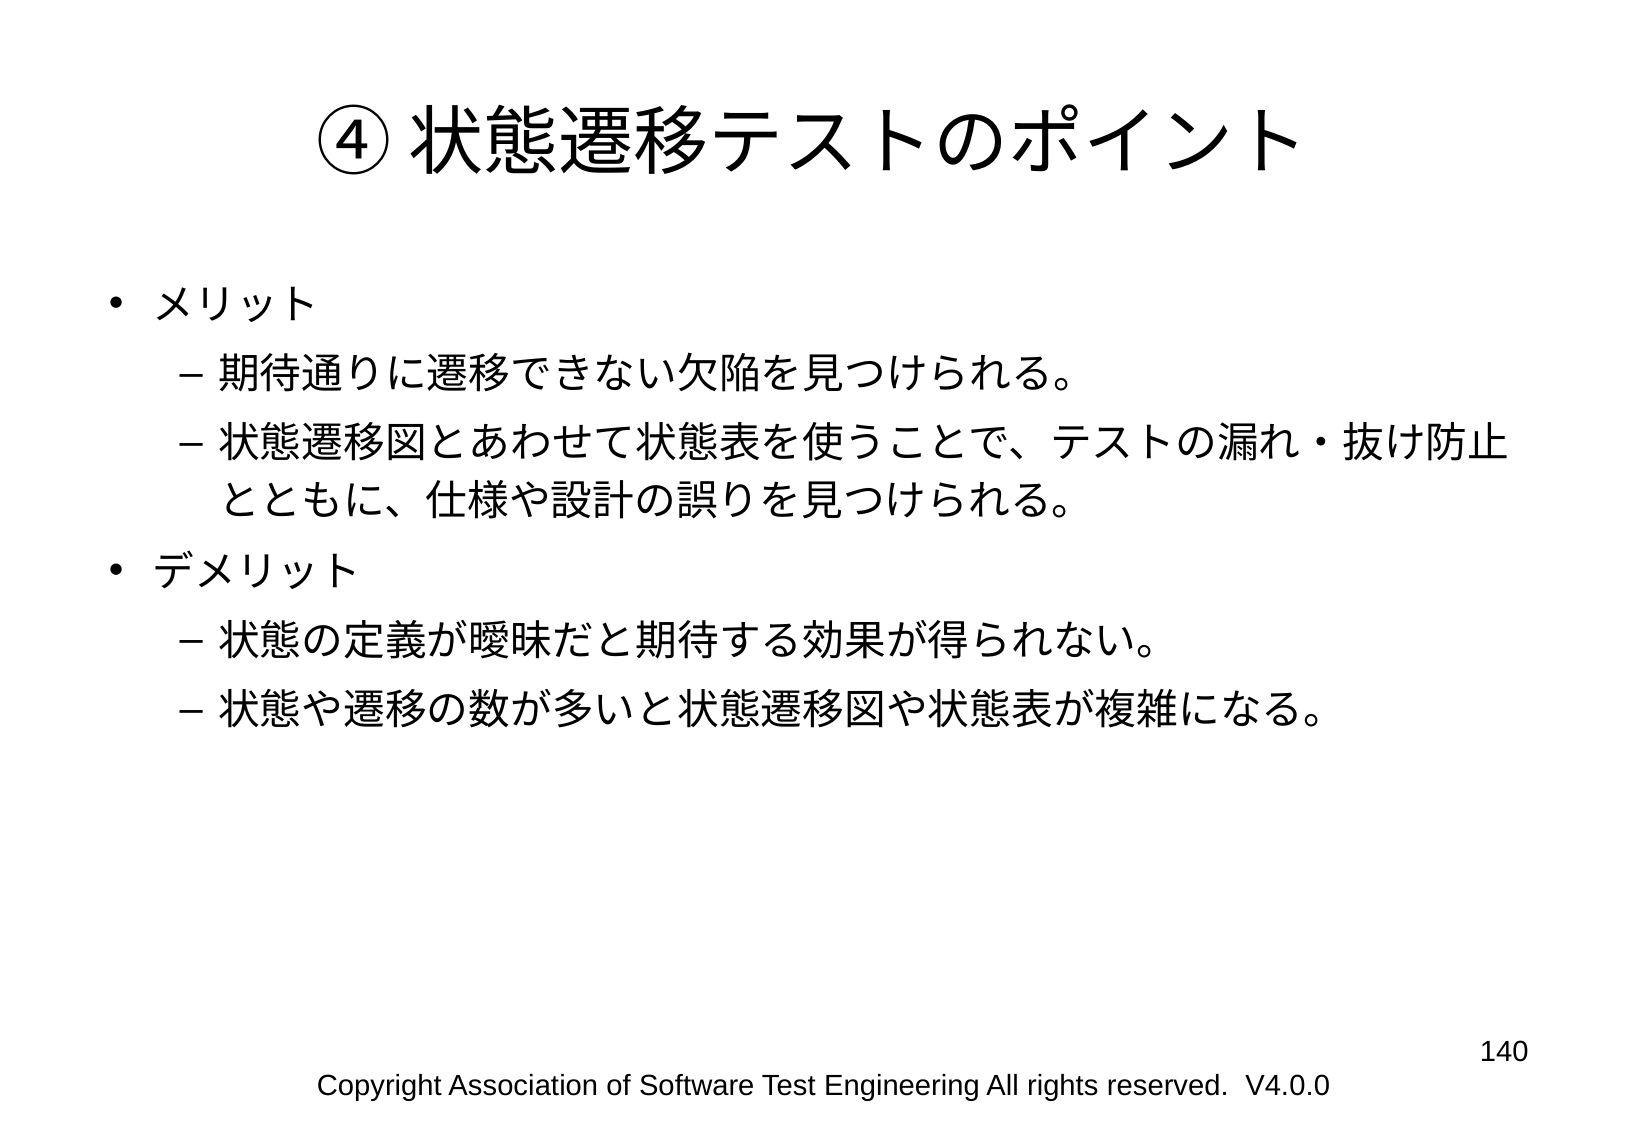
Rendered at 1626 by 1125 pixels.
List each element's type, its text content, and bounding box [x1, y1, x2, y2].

list メリット 期待通りに遷移できない欠陥を見つけられる。 状態遷移図とあわせて状態表を使うことで、テストの漏れ・抜け防止とともに、仕様や設計の誤りを見つけられる。 デメリット 状態の定義が曖昧だと期待する効果が得られない。 状態や遷移の数が多いと状態遷移図や状態表が複雑になる。 [81, 262, 1544, 784]
slide_number ‹#› [1164, 1024, 1544, 1103]
title ④状態遷移テストのポイント [81, 45, 1544, 233]
footer Copyright Association of Software Test Engineering All rights reserved. V4.0.0 [233, 1058, 1415, 1103]
